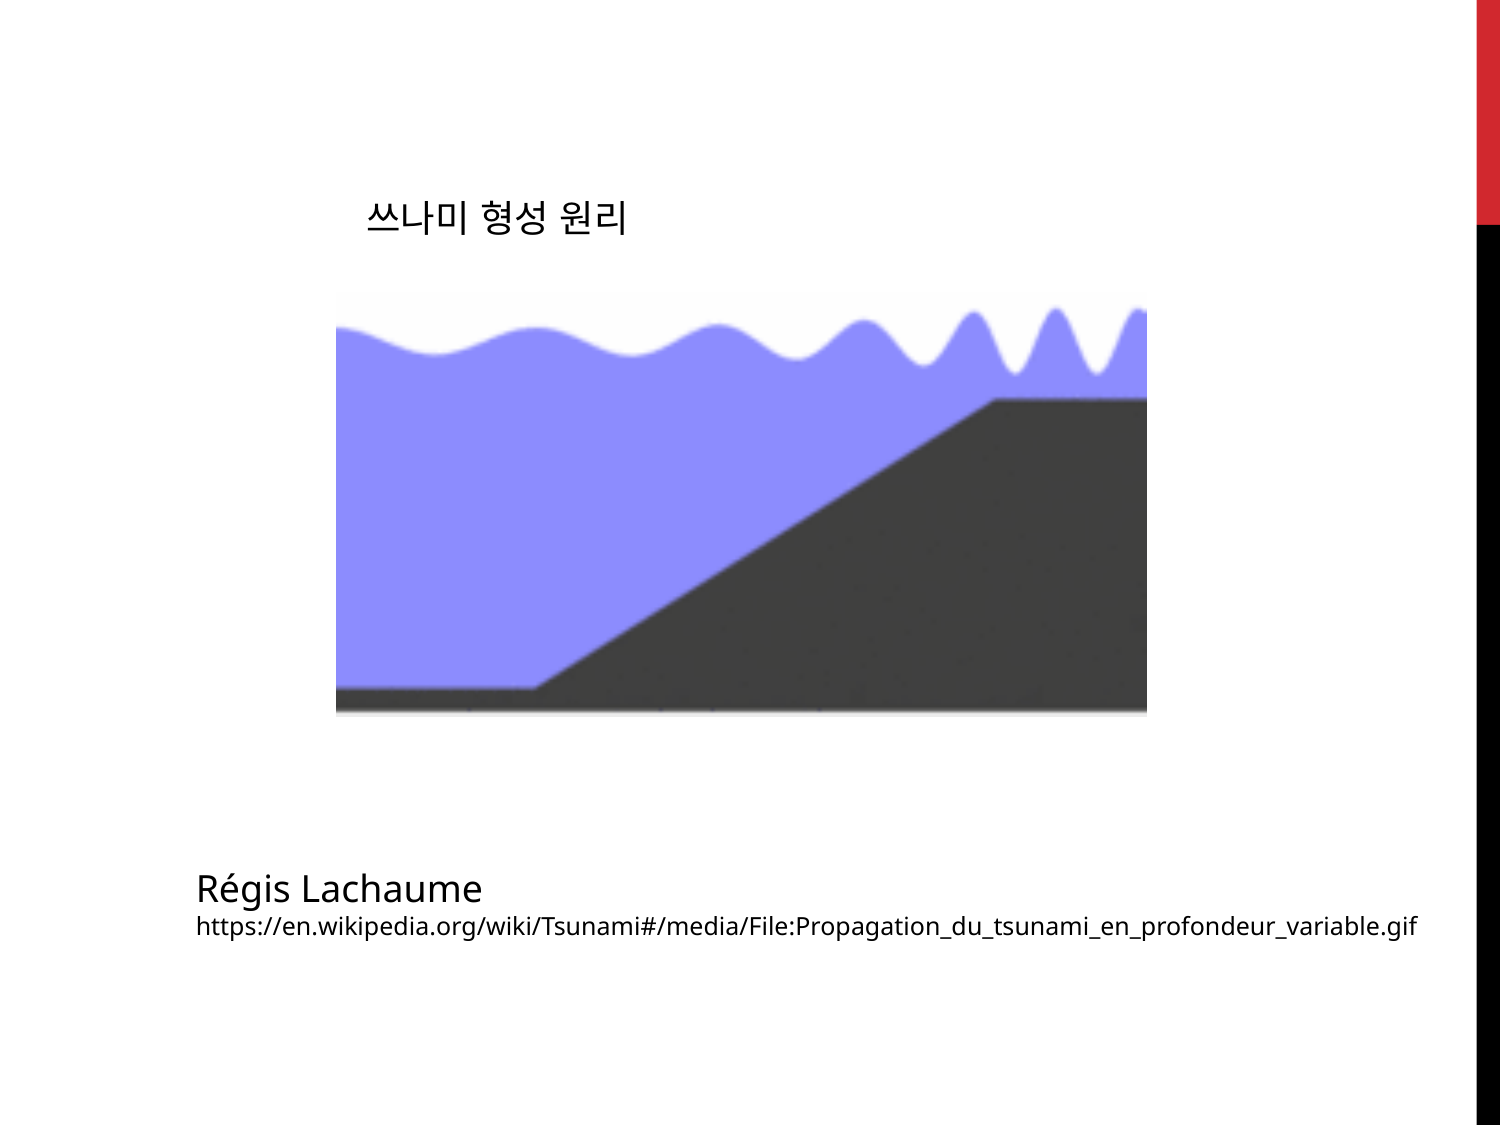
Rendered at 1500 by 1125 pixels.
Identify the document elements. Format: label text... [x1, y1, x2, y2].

picture [335, 292, 1147, 717]
text_box Régis Lachaume https://en.wikipedia.org/wiki/Tsunami#/media/File:Propagation_du_tsunami_en_profondeur_variable.gif [181, 857, 1434, 948]
text_box 쓰나미 형성 원리 [351, 187, 644, 248]
